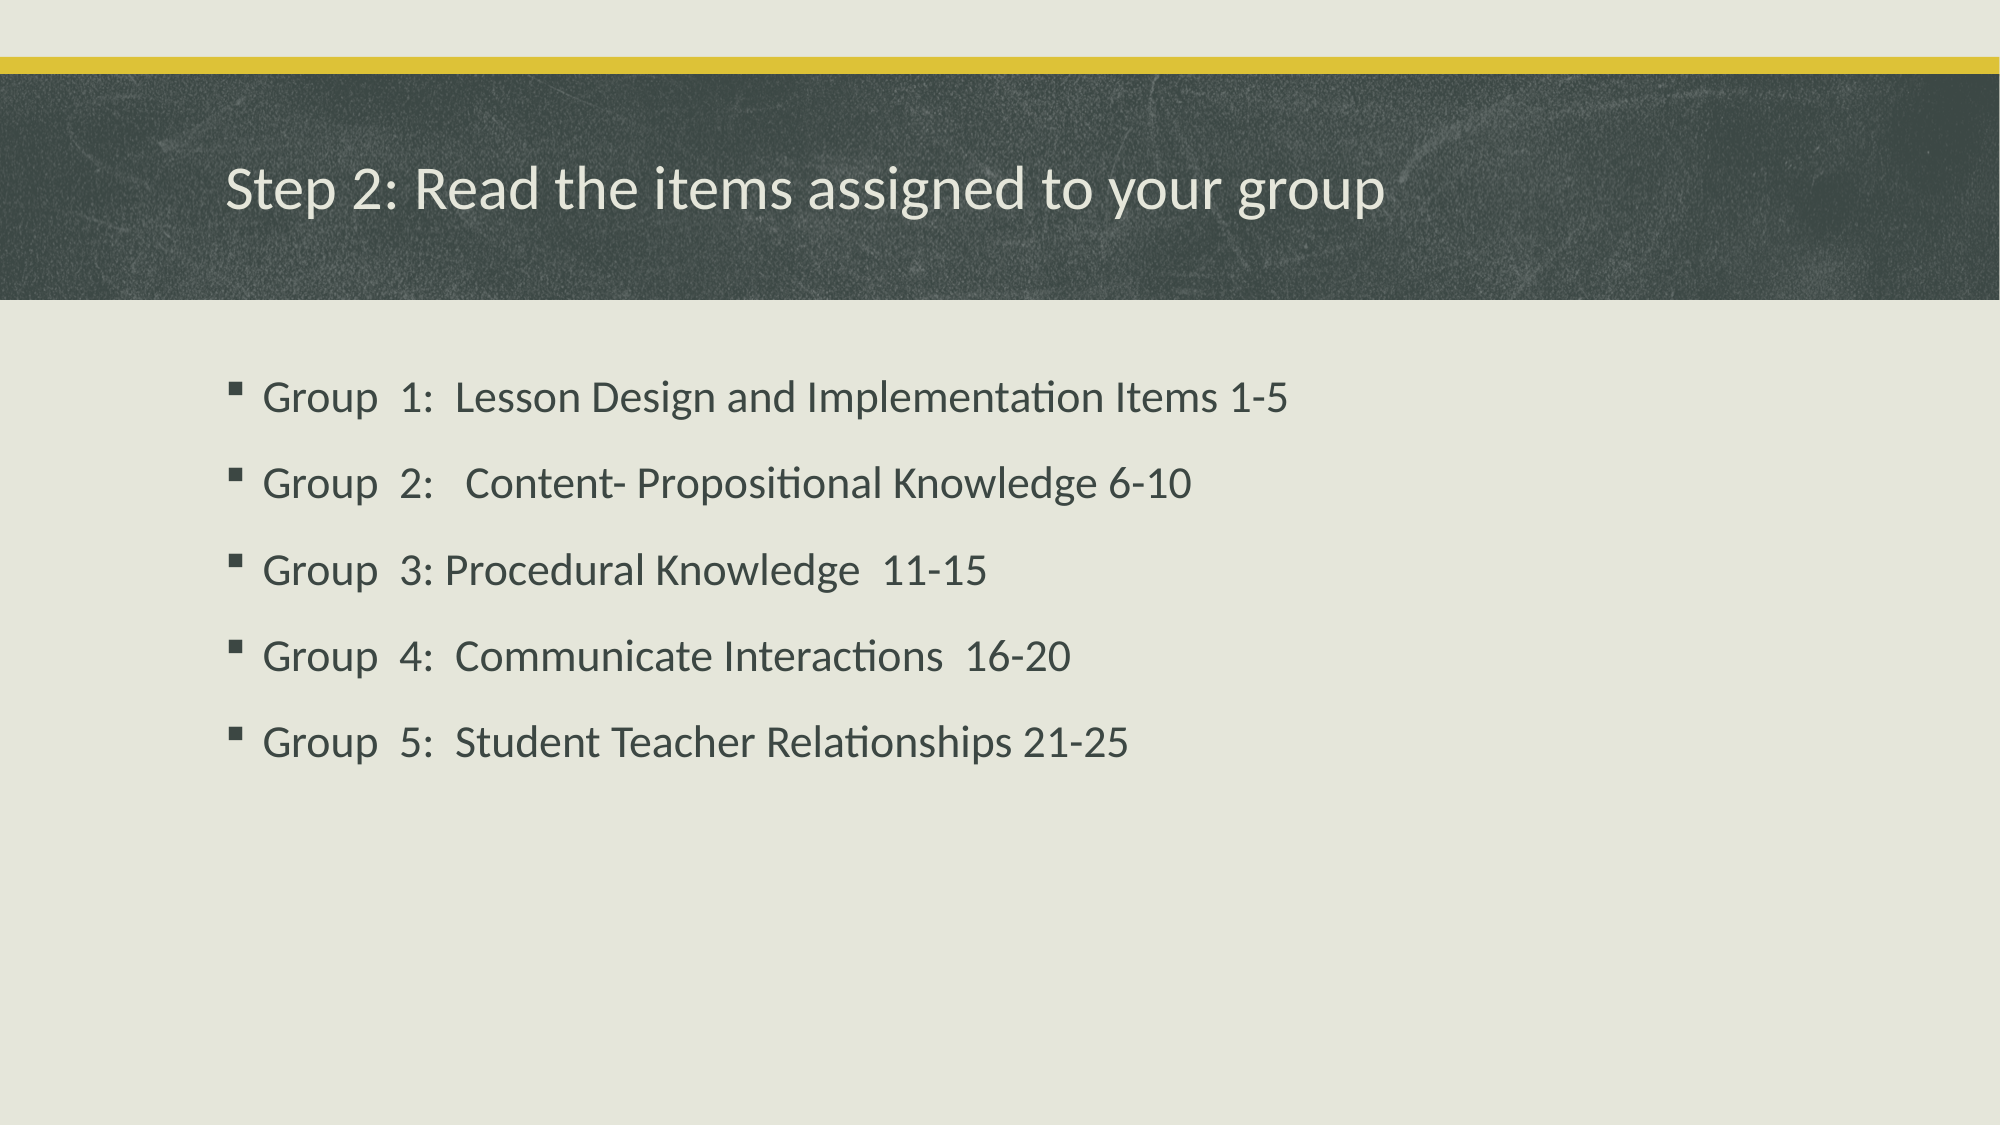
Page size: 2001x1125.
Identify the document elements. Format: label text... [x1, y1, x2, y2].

picture [0, 74, 2000, 300]
list Group 1: Lesson Design and Implementation Items 1-5 Group 2: Content- Propositional Knowledge 6-10 Group 3: Procedural Knowledge 11-15 Group 4: Communicate Interactions 16-20 Group 5: Student Teacher Relationships 21-25 [210, 359, 1790, 1014]
title Step 2: Read the items assigned to your group [210, 76, 1790, 300]
